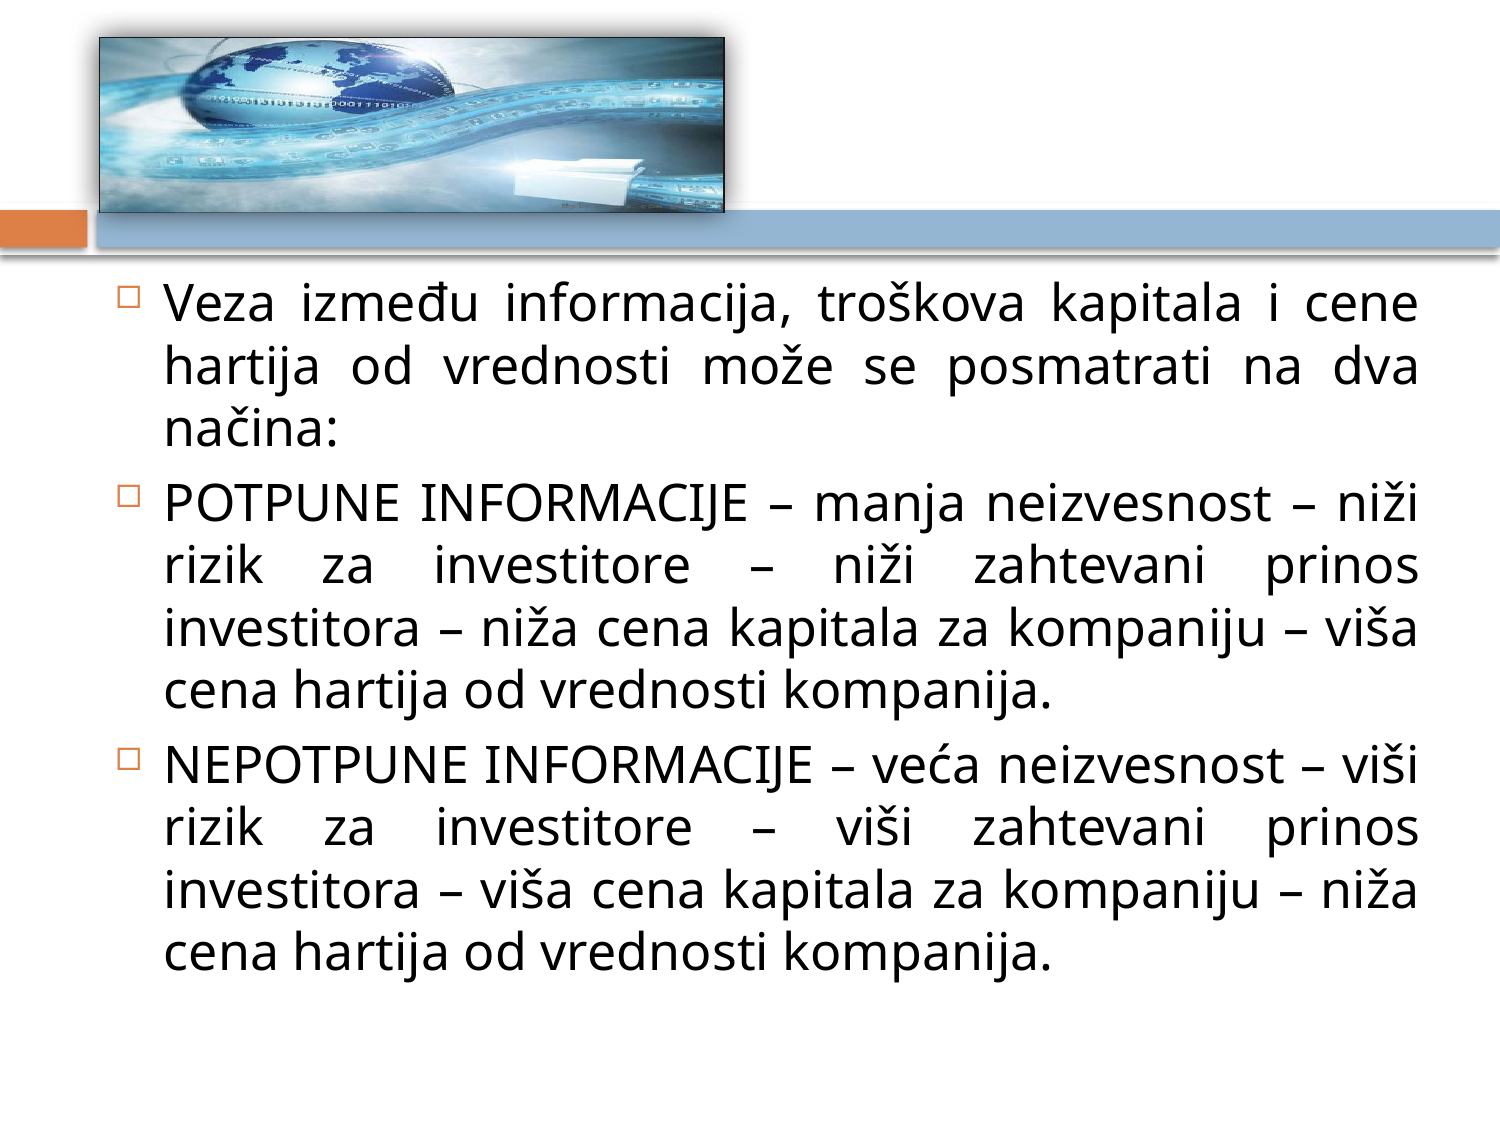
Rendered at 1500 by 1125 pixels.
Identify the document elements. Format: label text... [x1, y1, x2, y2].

list Veza između informacija, troškova kapitala i cene hartija od vrednosti može se posmatrati na dva načina: POTPUNE INFORMACIJE – manja neizvesnost – niži rizik za investitore – niži zahtevani prinos investitora – niža cena kapitala za kompaniju – viša cena hartija od vrednosti kompanija. NEPOTPUNE INFORMACIJE – veća neizvesnost – viši rizik za investitore – viši zahtevani prinos investitora – viša cena kapitala za kompaniju – niža cena hartija od vrednosti kompanija. [100, 262, 1438, 1000]
picture [99, 37, 726, 213]
